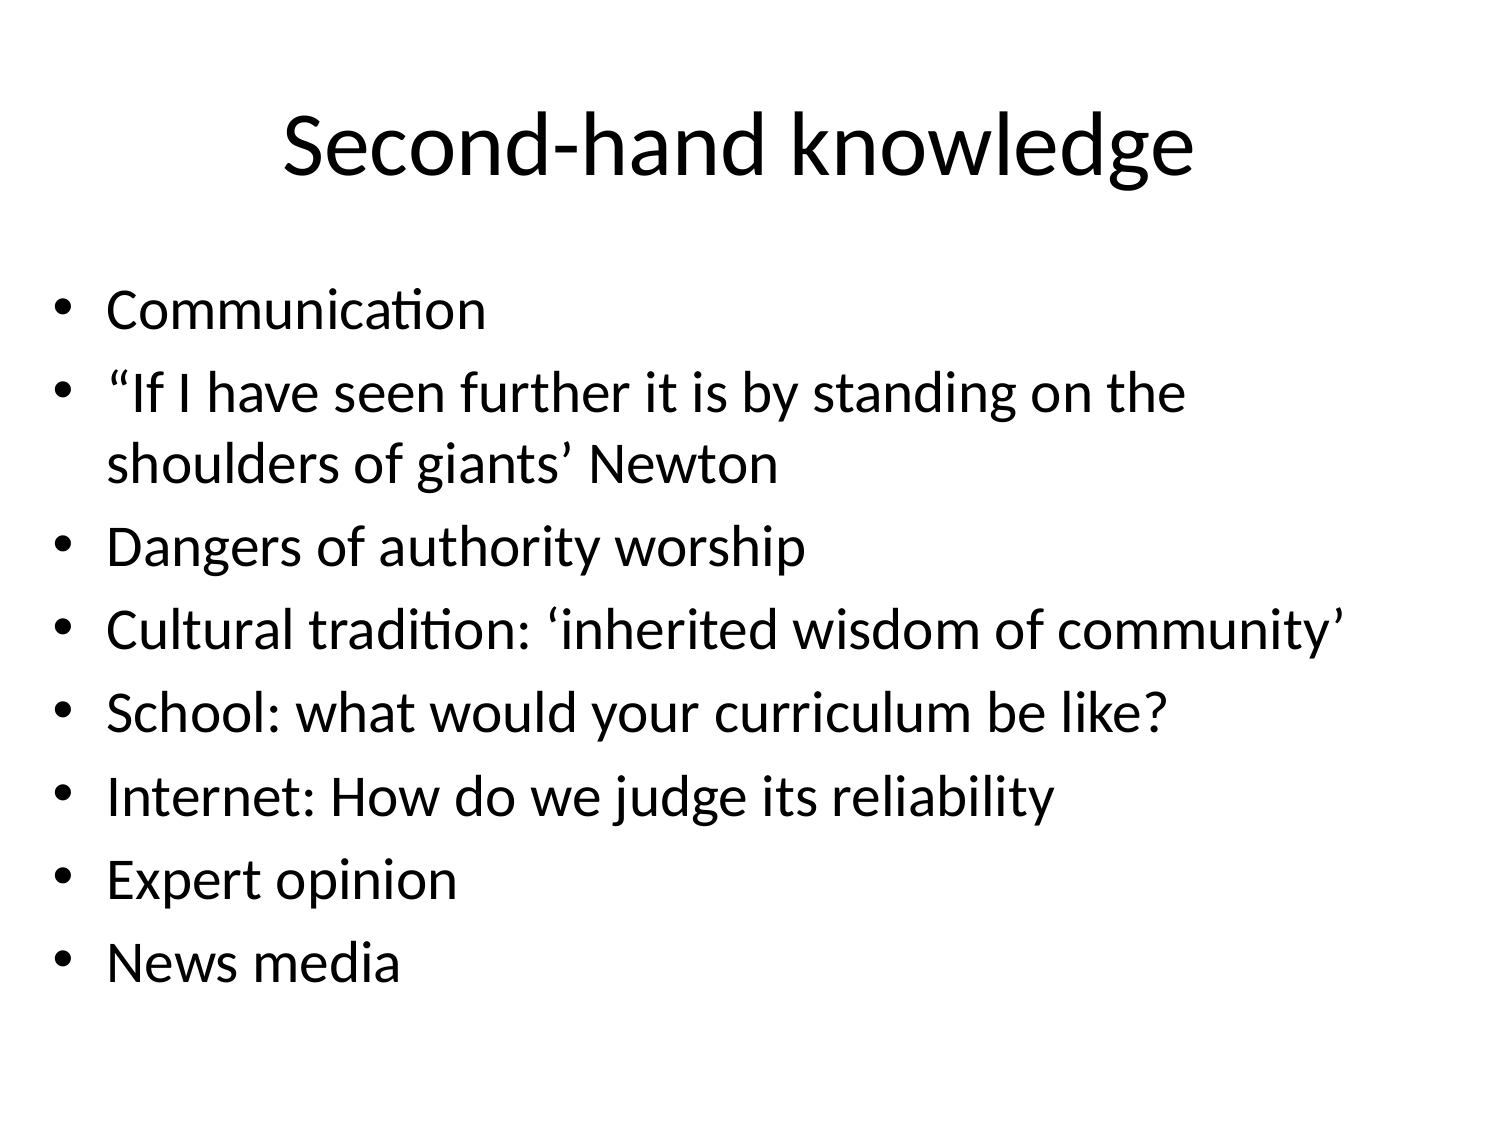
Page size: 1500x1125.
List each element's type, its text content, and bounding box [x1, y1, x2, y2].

list Communication “If I have seen further it is by standing on the shoulders of giants’ Newton Dangers of authority worship Cultural tradition: ‘inherited wisdom of community’ School: what would your curriculum be like? Internet: How do we judge its reliability Expert opinion News media [37, 262, 1450, 1005]
title Second-hand knowledge [75, 45, 1425, 233]
